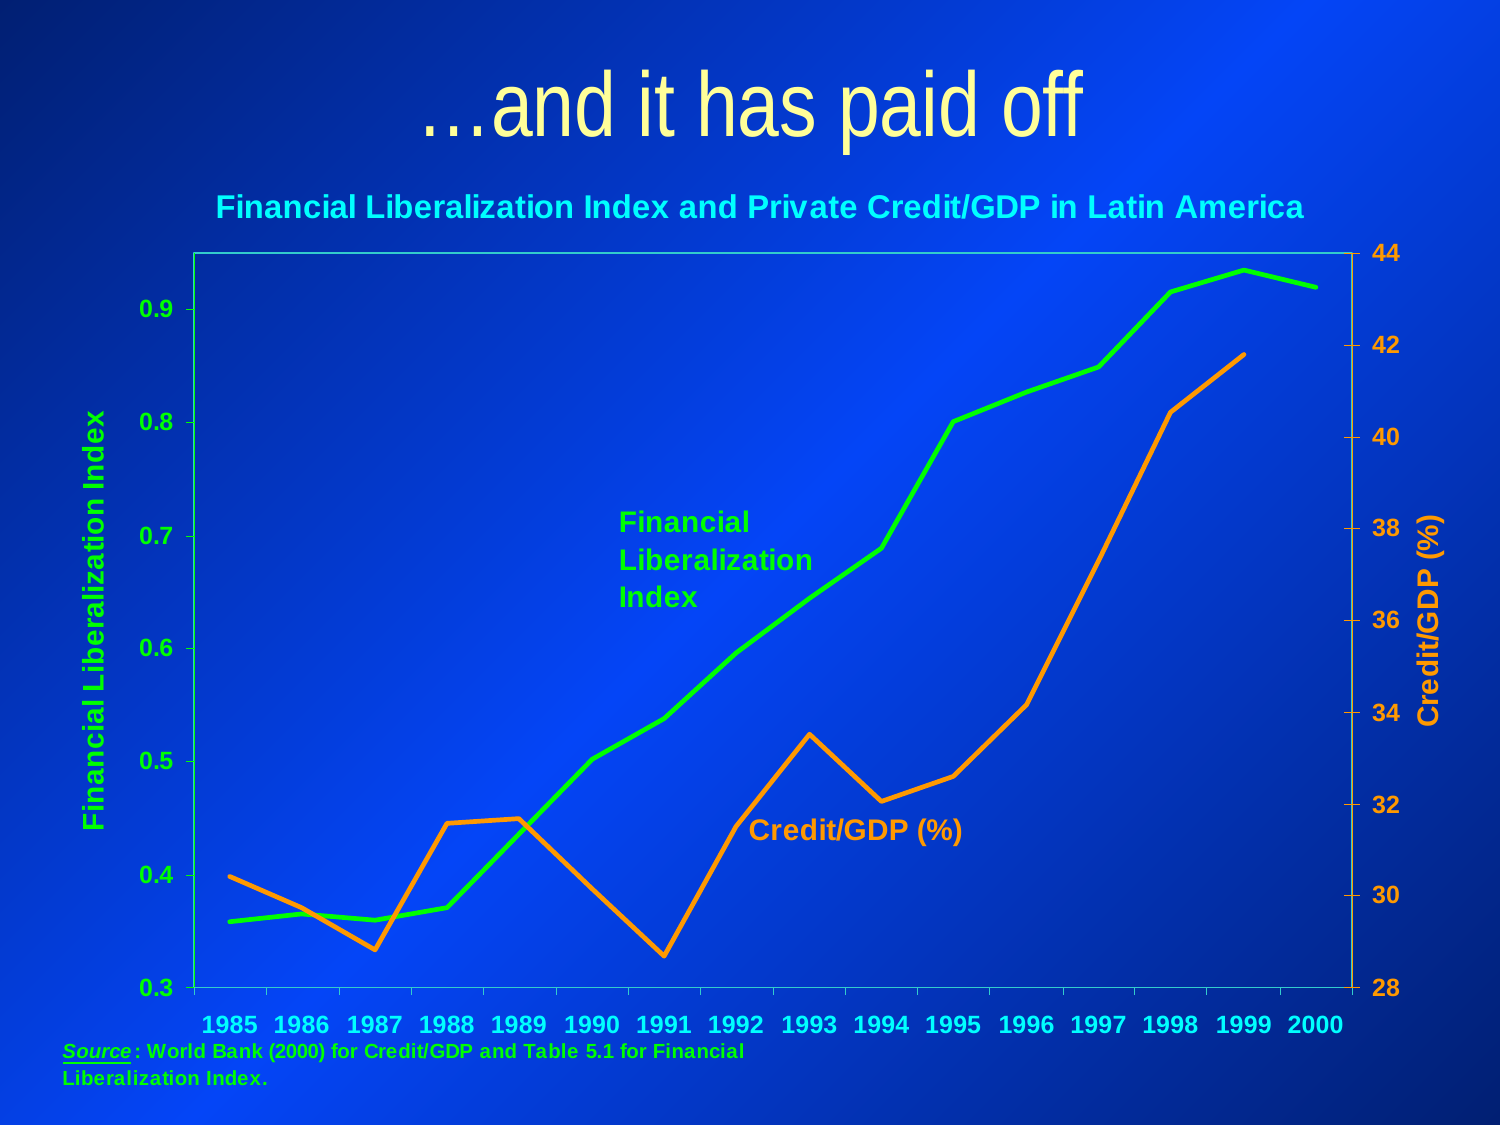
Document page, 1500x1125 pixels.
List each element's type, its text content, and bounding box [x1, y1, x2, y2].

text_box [49, 150, 1474, 1125]
title …and it has paid off [112, 24, 1388, 149]
